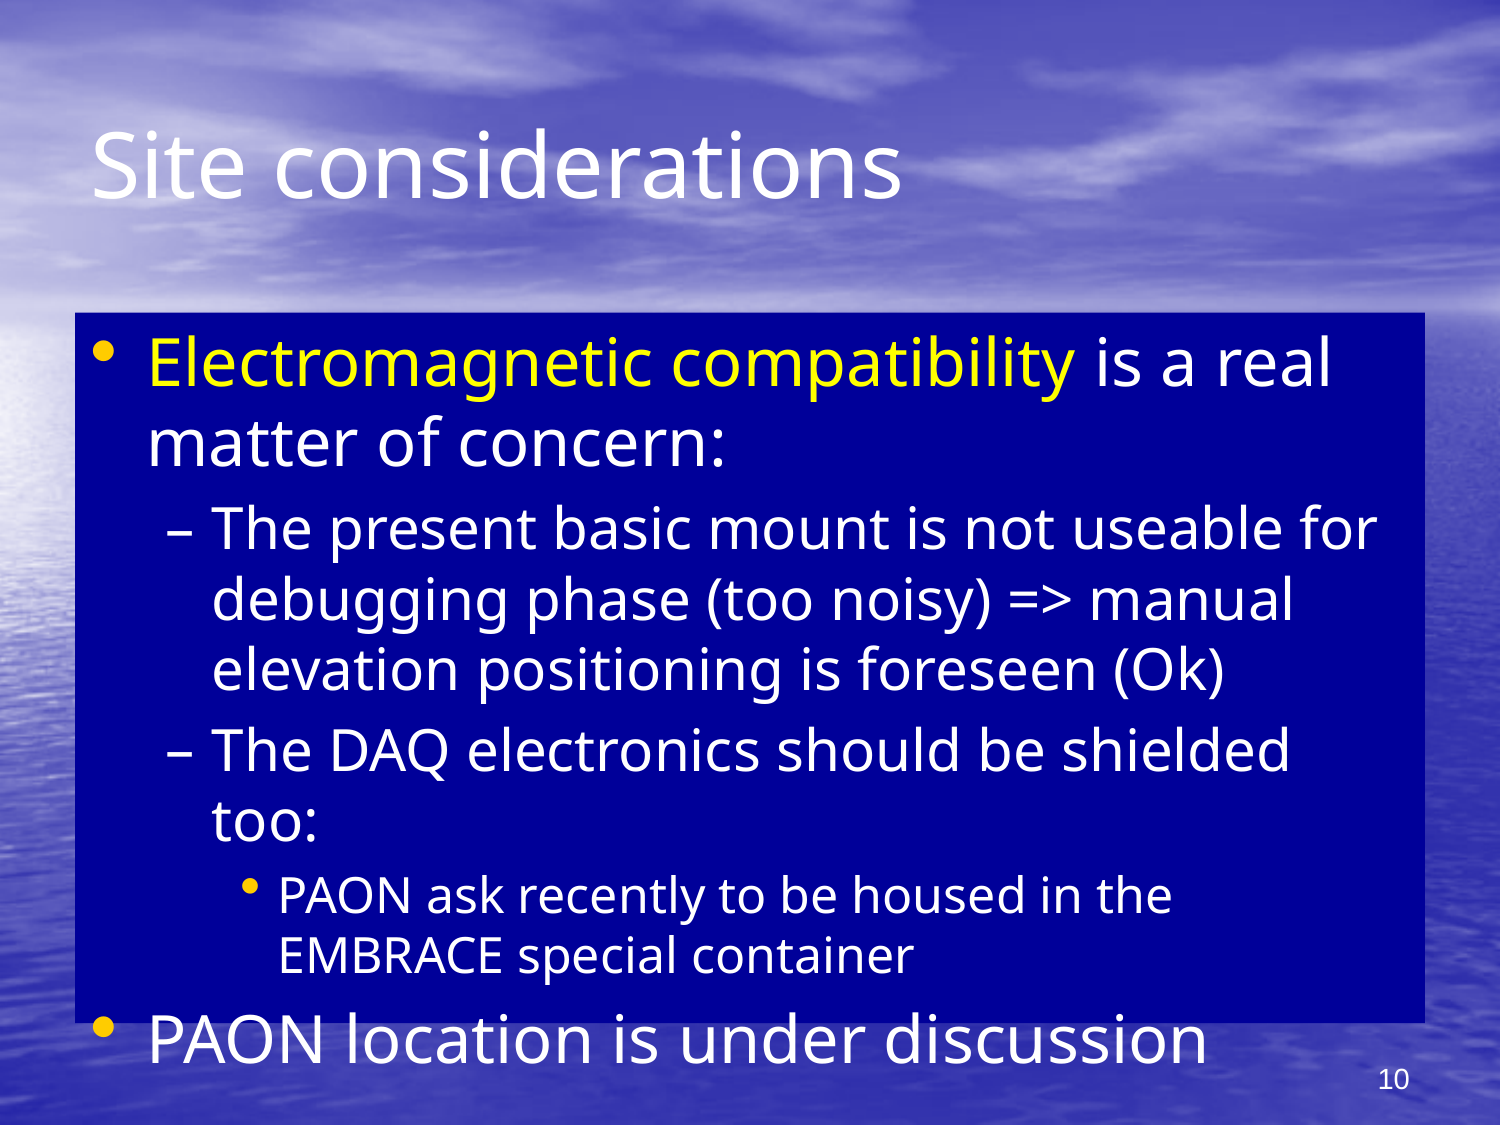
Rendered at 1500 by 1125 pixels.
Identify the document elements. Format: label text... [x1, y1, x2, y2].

slide_number 10 [1074, 1024, 1426, 1103]
title Site considerations [74, 47, 1426, 276]
list Electromagnetic compatibility is a real matter of concern: The present basic mount is not useable for debugging phase (too noisy) => manual elevation positioning is foreseen (Ok) The DAQ electronics should be shielded too: PAON ask recently to be housed in the EMBRACE special container PAON location is under discussion [74, 312, 1426, 1024]
